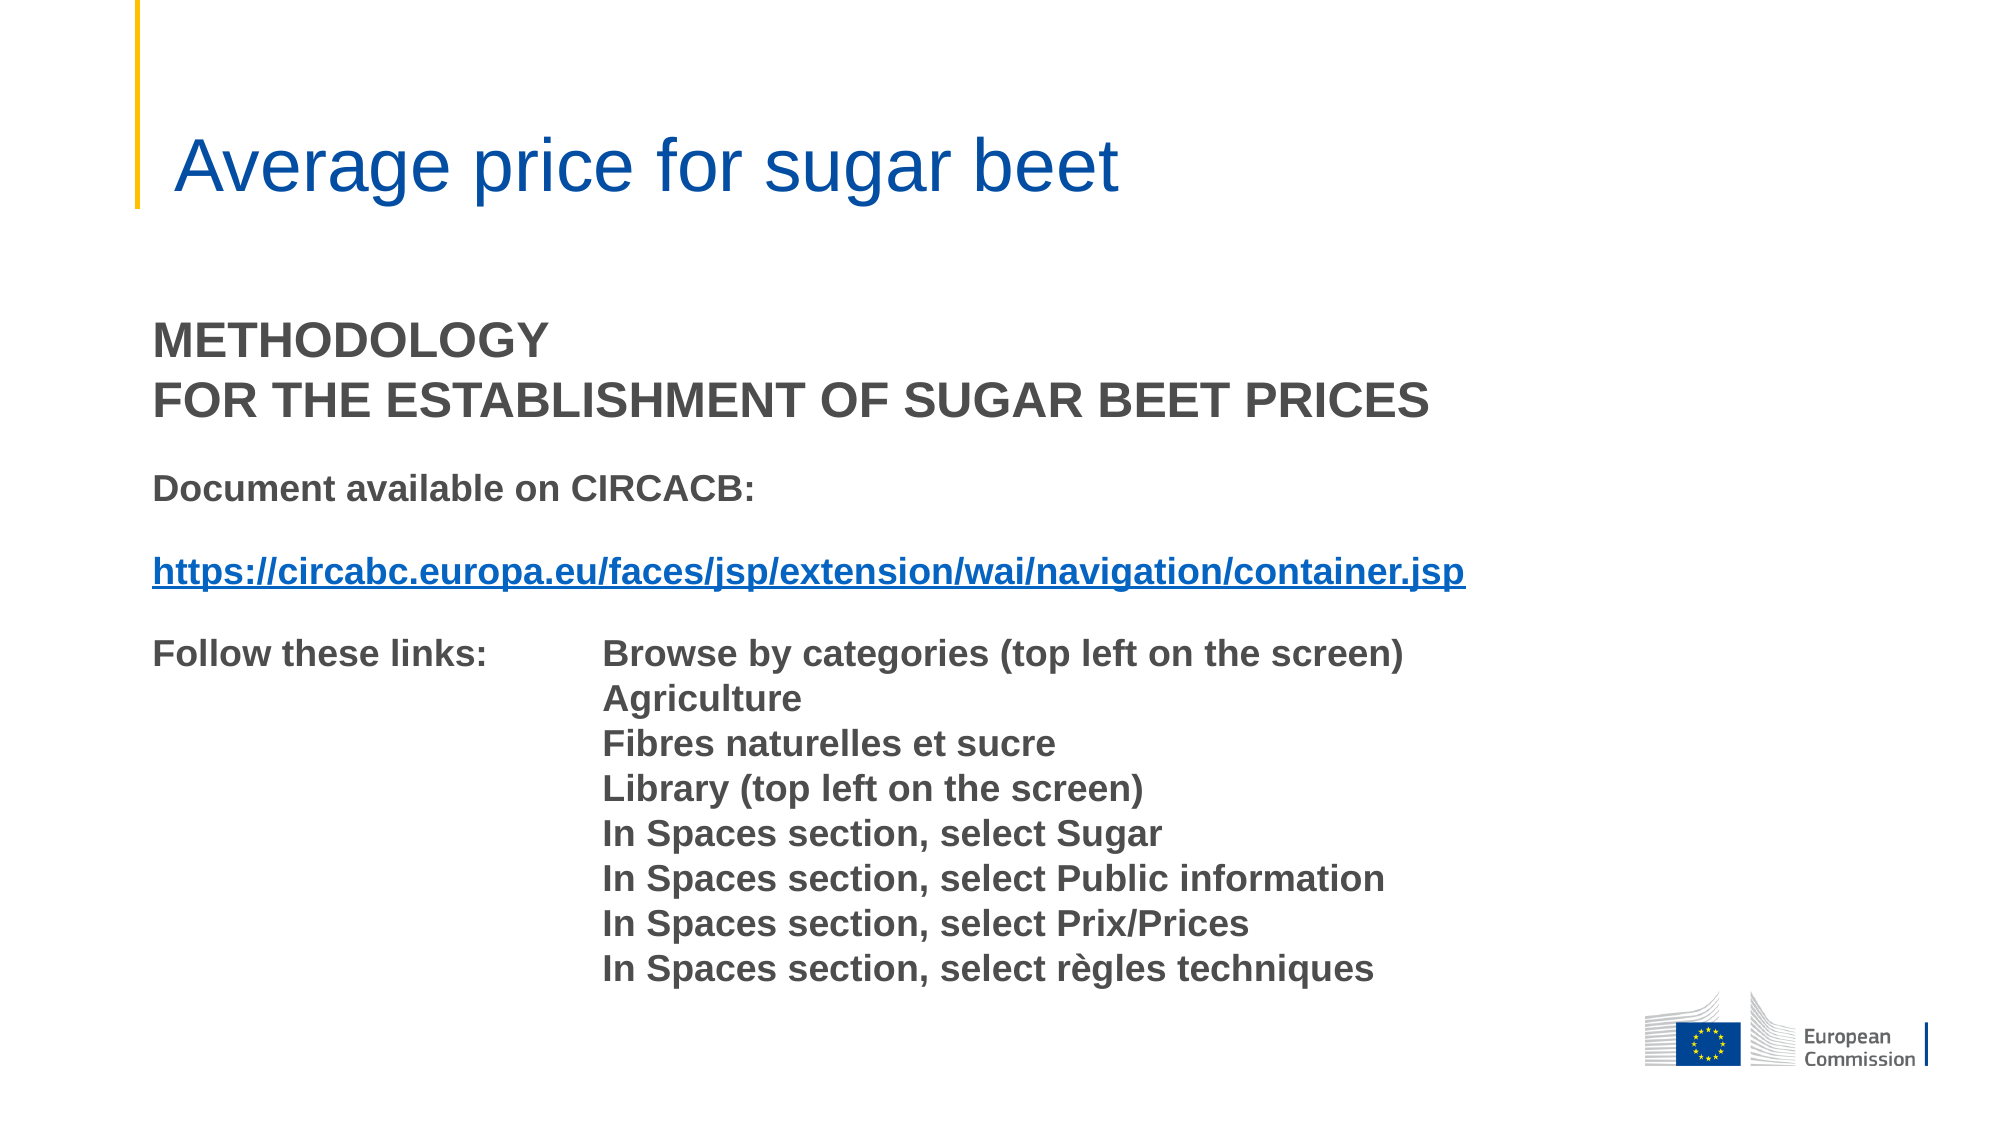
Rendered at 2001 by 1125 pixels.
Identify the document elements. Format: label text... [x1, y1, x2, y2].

picture [1645, 991, 1928, 1066]
list METHODOLOGY FOR THE ESTABLISHMENT OF SUGAR BEET PRICES Document available on CIRCACB: https://circabc.europa.eu/faces/jsp/extension/wai/navigation/container.jsp Follow these links: Browse by categories (top left on the screen) Agriculture Fibres naturelles et sucre Library (top left on the screen) In Spaces section, select Sugar In Spaces section, select Public information In Spaces section, select Prix/Prices In Spaces section, select règles techniques [137, 299, 1925, 917]
title Average price for sugar beet [159, 79, 1885, 208]
